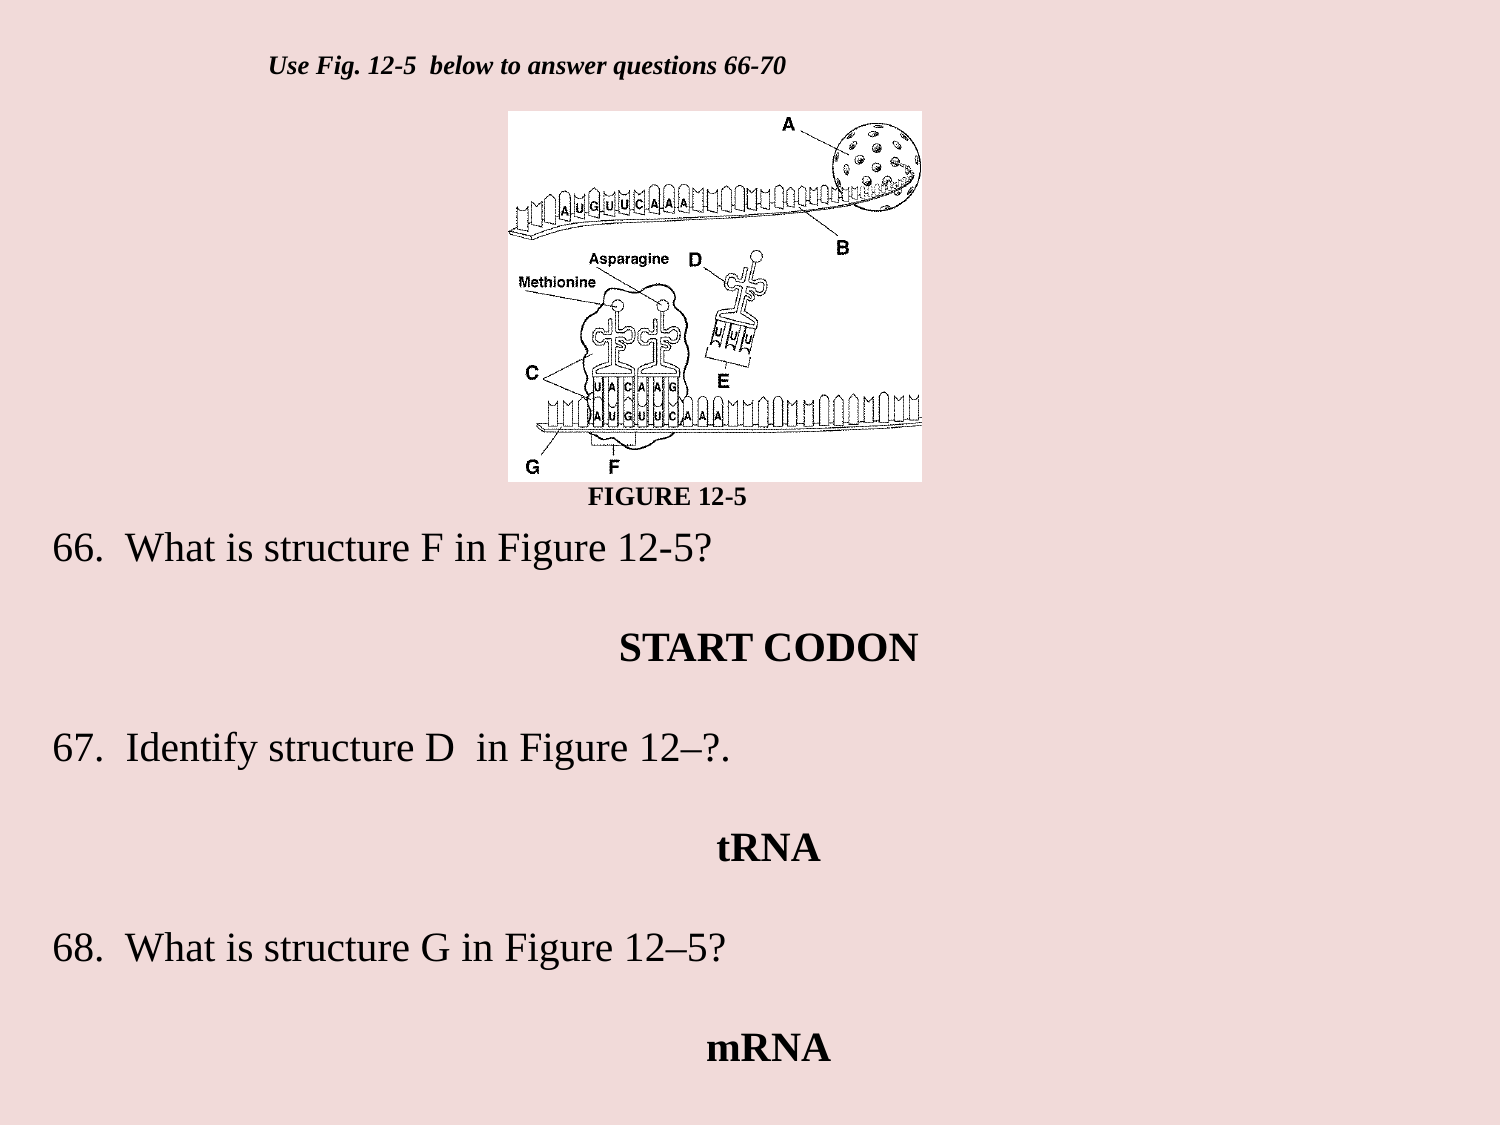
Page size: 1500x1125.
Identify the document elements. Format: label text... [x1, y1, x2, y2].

picture [267, 49, 1307, 513]
text_box 66. What is structure F in Figure 12-5? START CODON 67. Identify structure D in Figure 12–?. tRNA 68. What is structure G in Figure 12–5? mRNA [37, 512, 1500, 1078]
